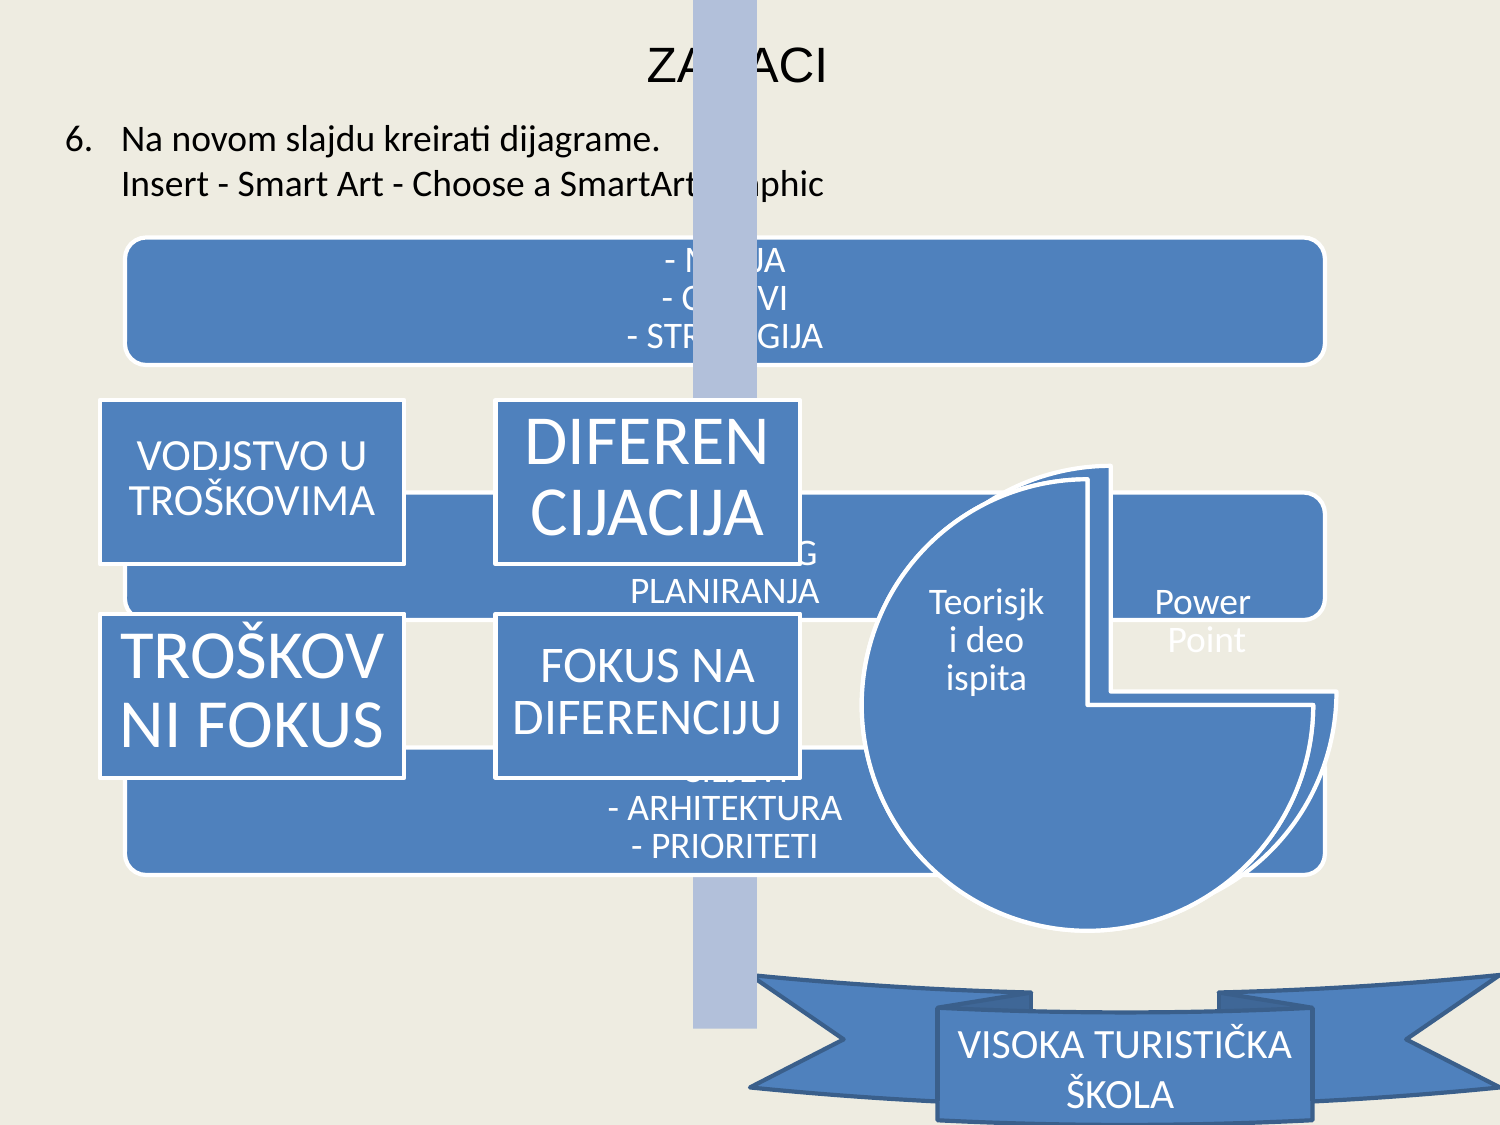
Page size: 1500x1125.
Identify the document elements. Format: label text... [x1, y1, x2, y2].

title ZADACI [757, 24, 1375, 100]
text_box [124, 237, 1326, 398]
text_box Na novom slajdu kreirati dijagrame. Insert - Smart Art - Choose a SmartArt Graphic [50, 106, 693, 212]
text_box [99, 399, 723, 905]
title ZADACI [99, 24, 693, 100]
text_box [724, 399, 1451, 938]
text_box Na novom slajdu kreirati dijagrame. Insert - Smart Art - Choose a SmartArt Graphic [757, 106, 1450, 212]
